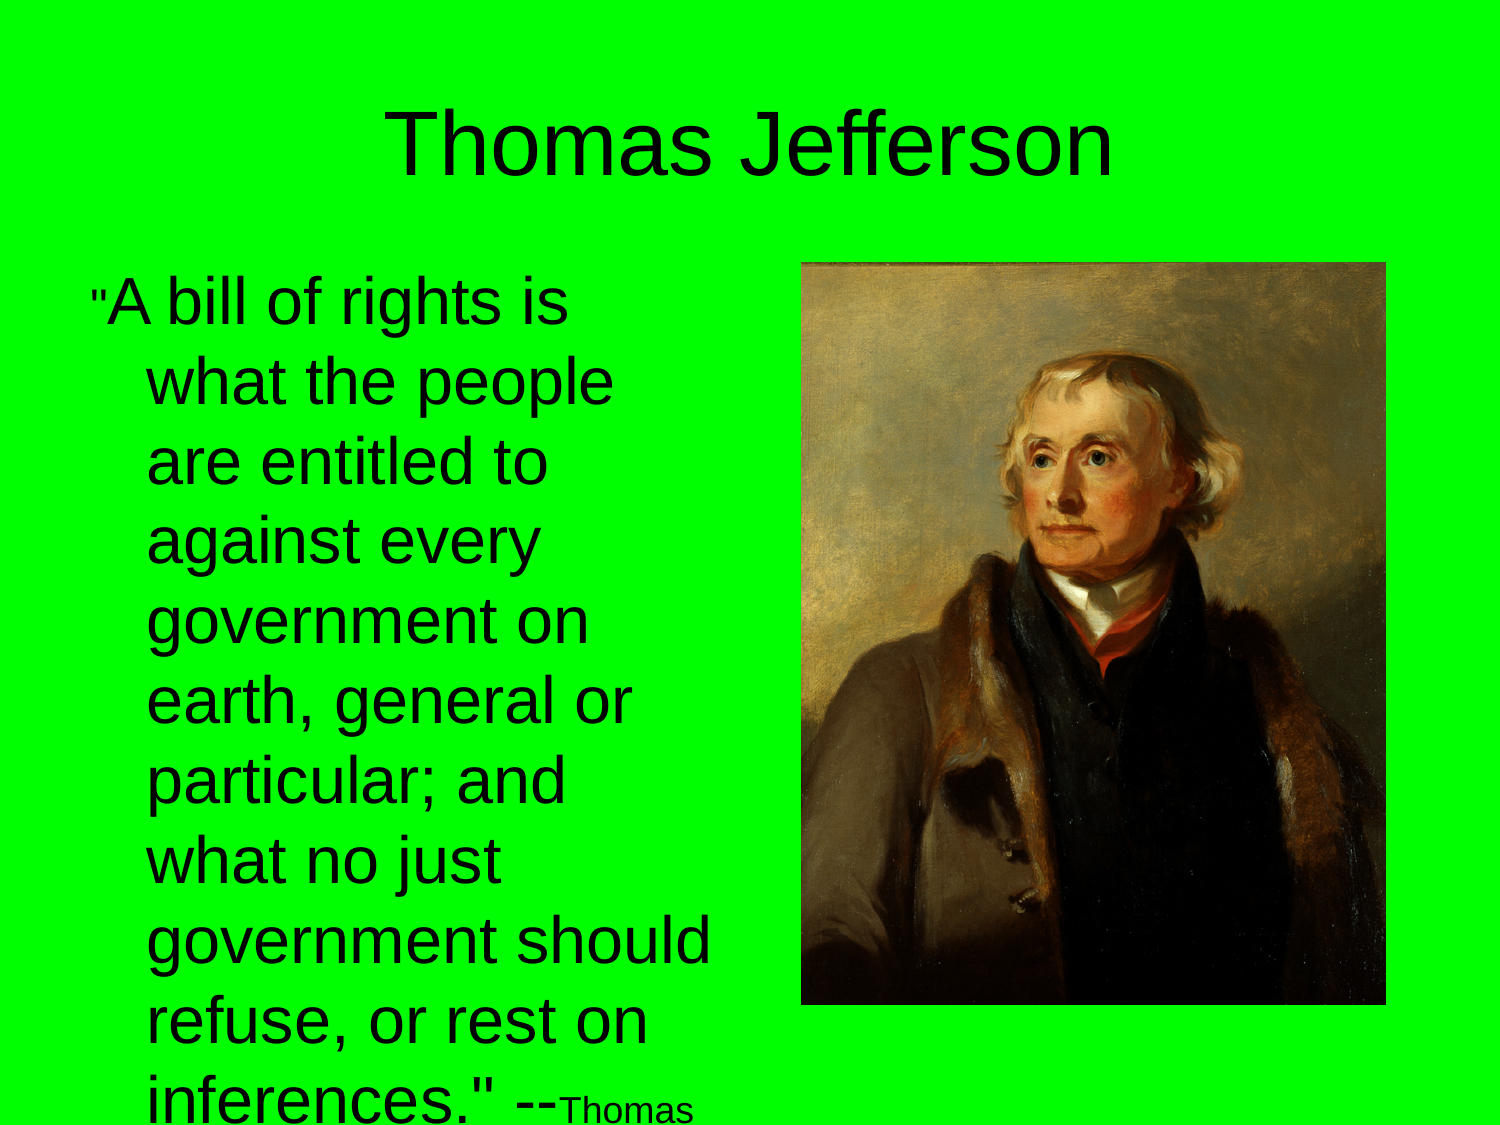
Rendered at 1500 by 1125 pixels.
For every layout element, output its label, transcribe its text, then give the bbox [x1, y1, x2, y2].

title Thomas Jefferson [75, 45, 1425, 233]
list "A bill of rights is what the people are entitled to against every government on earth, general or particular; and what no just government should refuse, or rest on inferences." --Thomas Jefferson to James Madison, 1787 [75, 249, 738, 1063]
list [801, 262, 1387, 1006]
